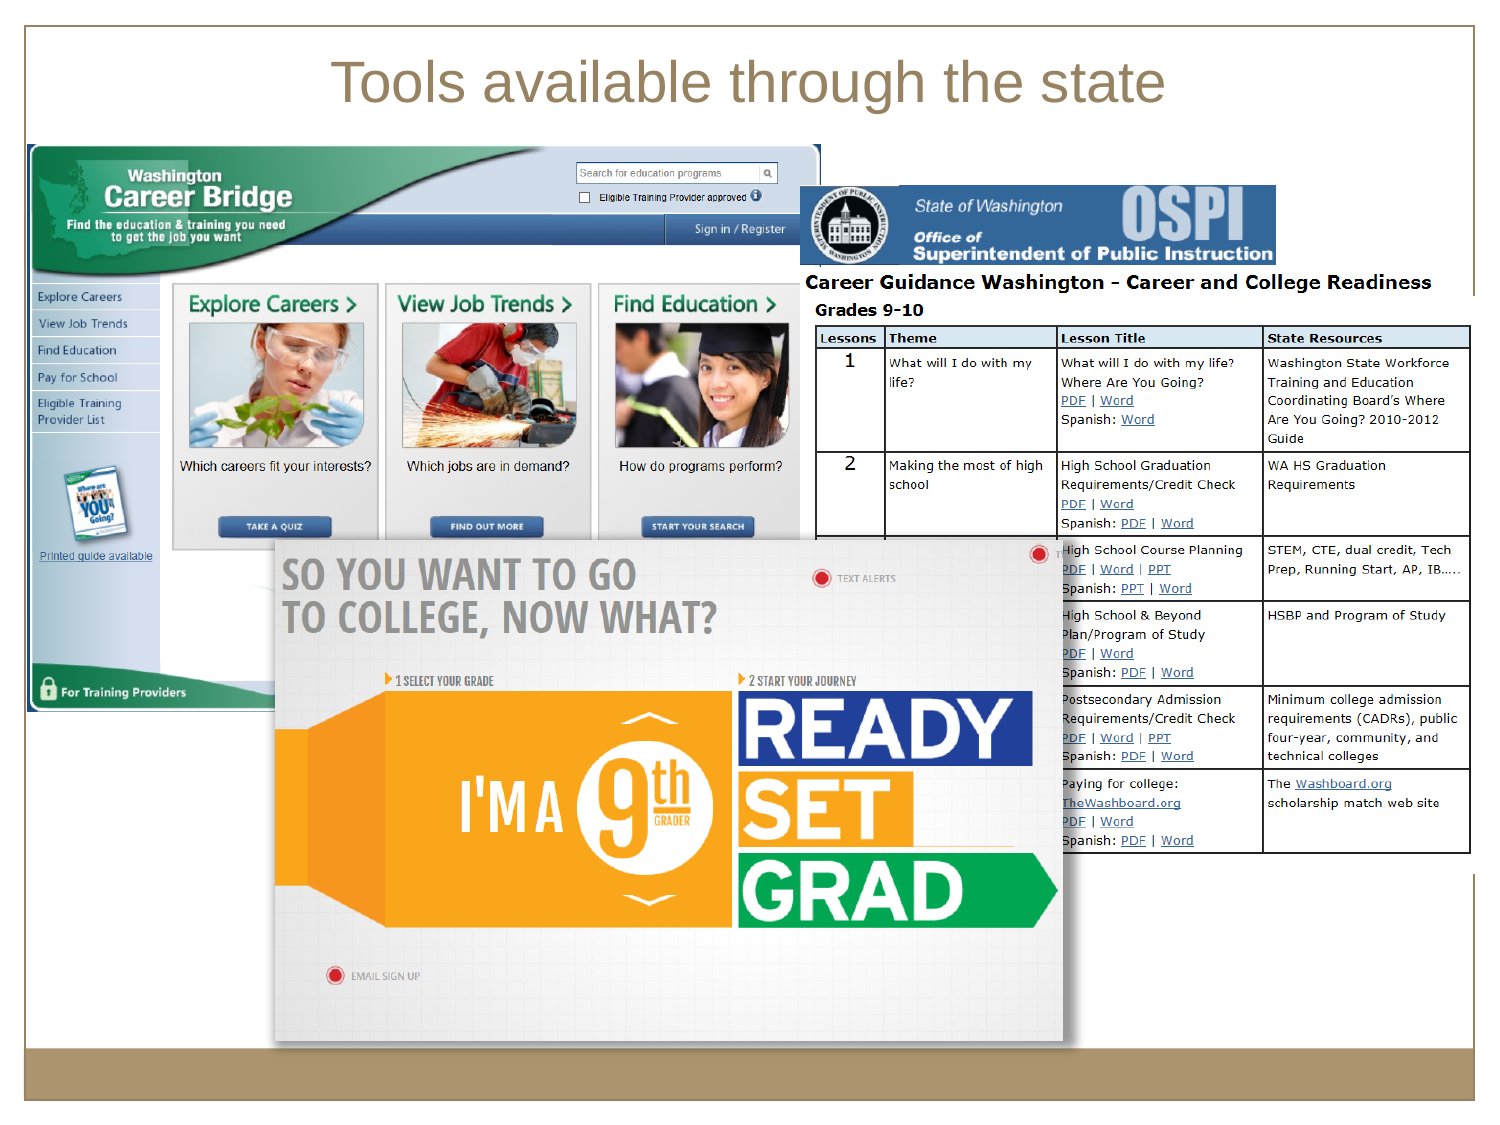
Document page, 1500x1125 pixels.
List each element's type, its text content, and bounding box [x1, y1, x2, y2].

picture [27, 144, 1063, 1041]
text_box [799, 184, 1482, 874]
title Tools available through the state [54, 33, 1445, 122]
